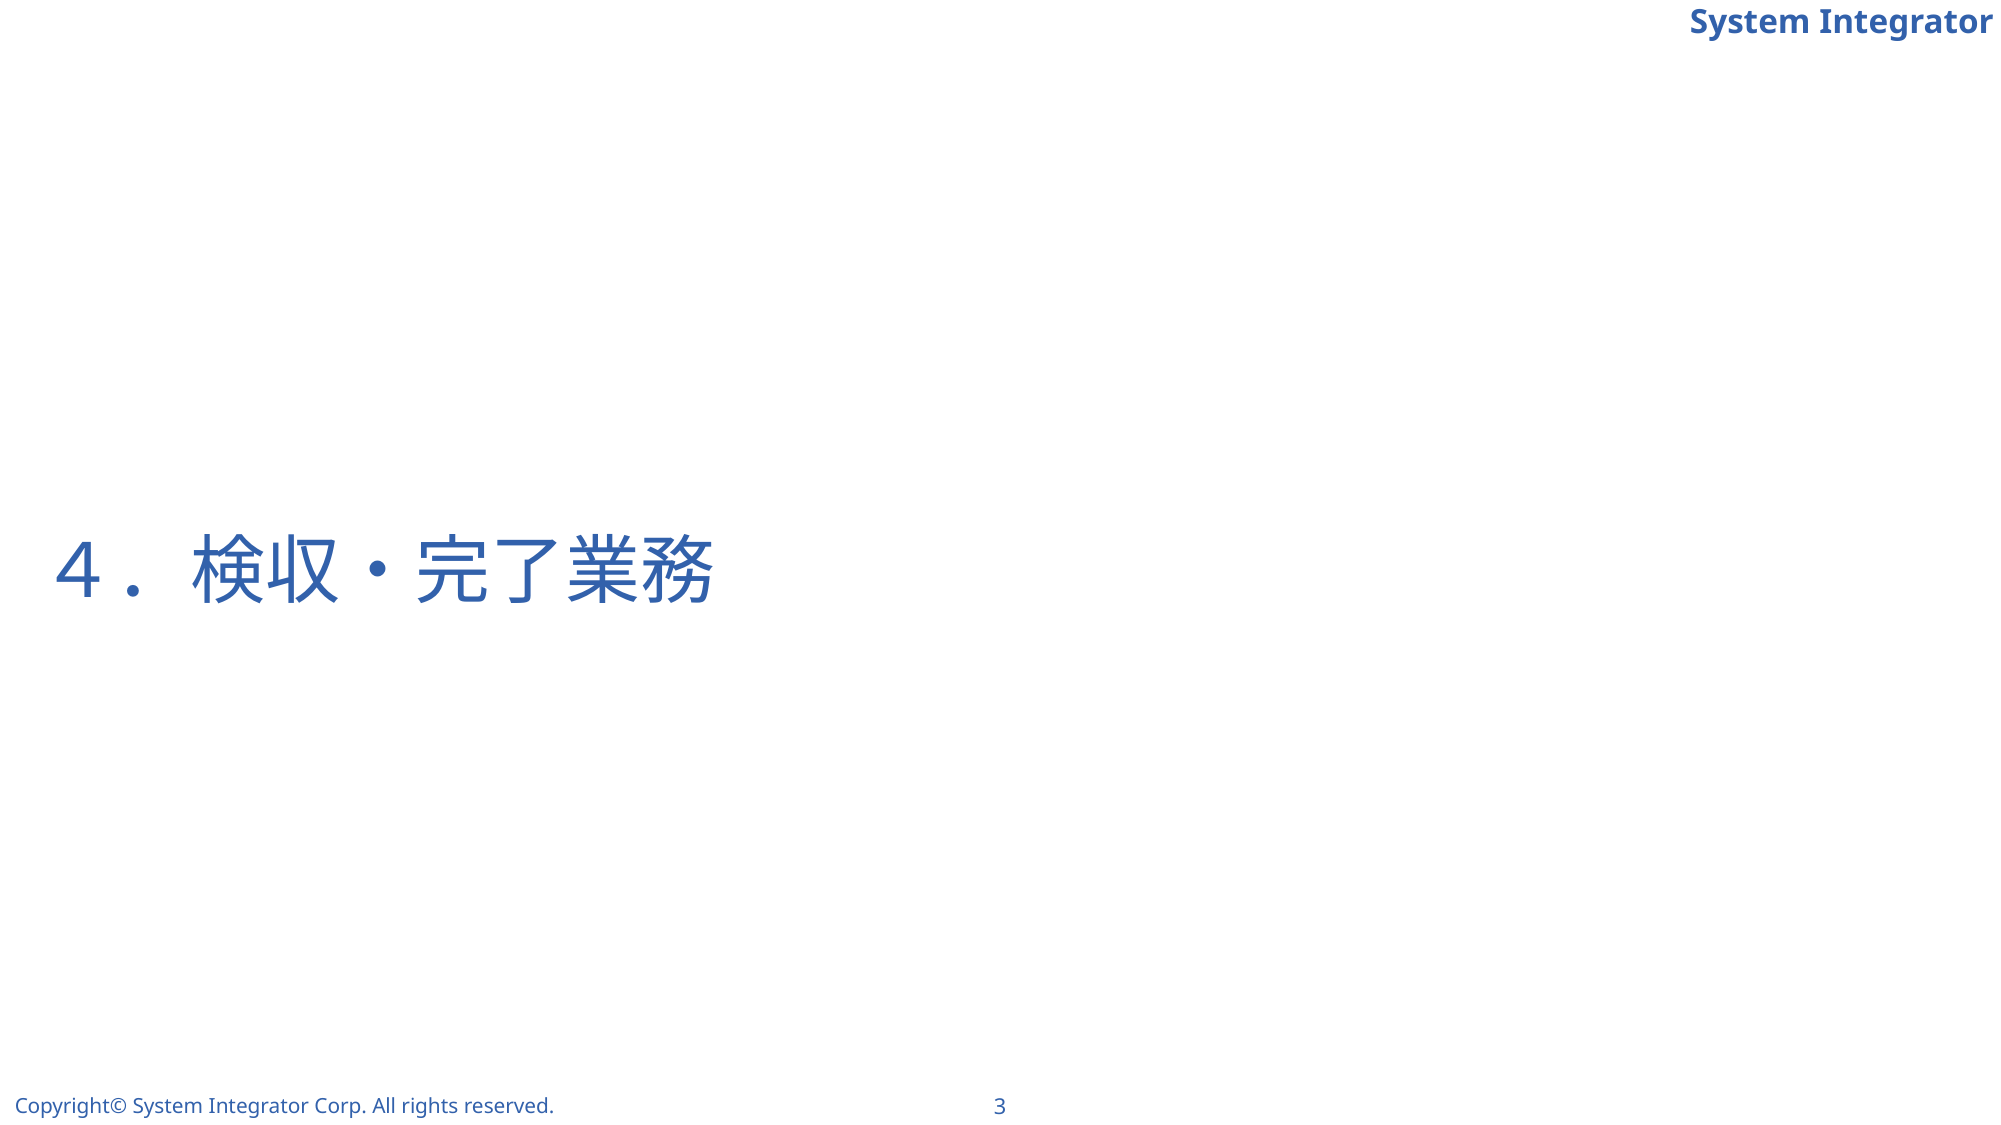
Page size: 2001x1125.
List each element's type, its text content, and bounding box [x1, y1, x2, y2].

title ４．検収・完了業務 [25, 515, 1975, 610]
